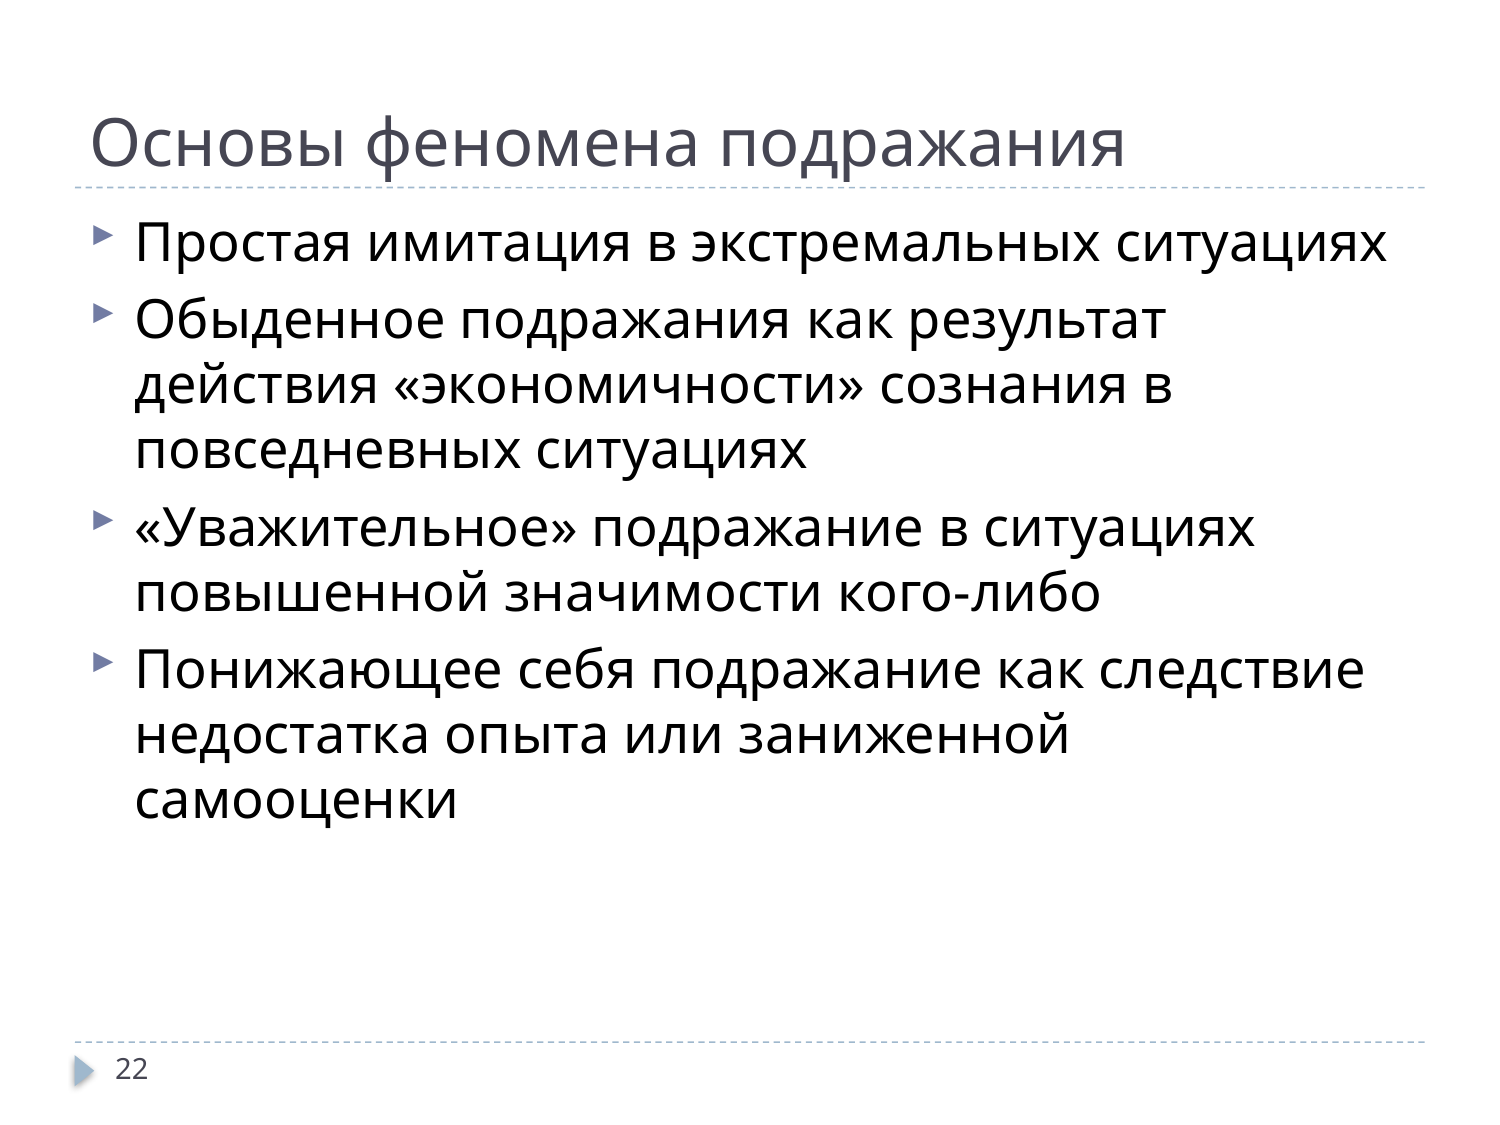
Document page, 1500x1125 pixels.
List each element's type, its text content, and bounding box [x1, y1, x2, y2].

list Простая имитация в экстремальных ситуациях Обыденное подражания как результат действия «экономичности» сознания в повседневных ситуациях «Уважительное» подражание в ситуациях повышенной значимости кого-либо Понижающее себя подражание как следствие недостатка опыта или заниженной самооценки [75, 200, 1425, 1010]
slide_number 22 [100, 1042, 426, 1103]
title Основы феномена подражания [75, 24, 1425, 188]
